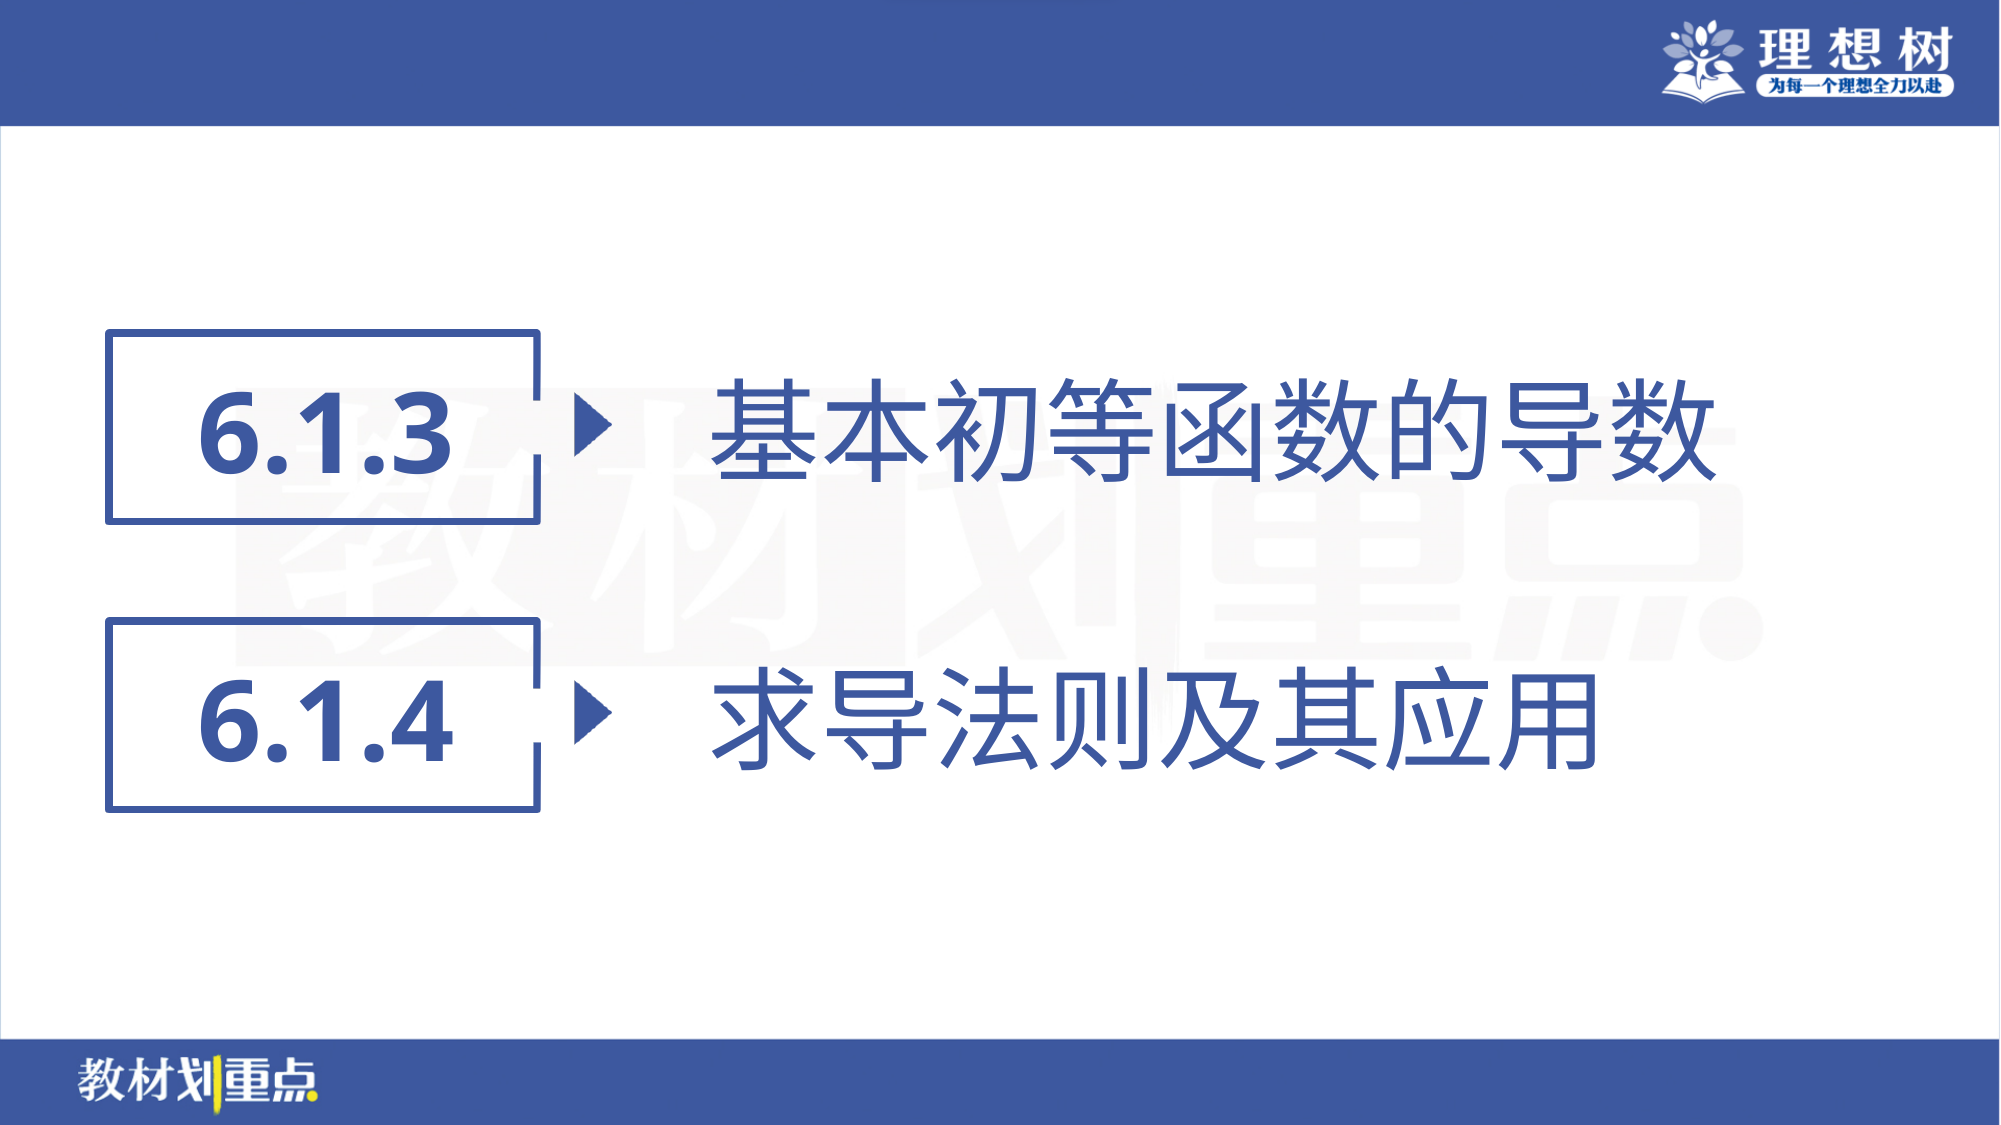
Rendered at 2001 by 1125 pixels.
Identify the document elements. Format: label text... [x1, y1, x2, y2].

picture [0, 0, 2000, 1125]
text_box 基本初等函数的导数 [708, 336, 1967, 519]
text_box 求导法则及其应用 [708, 623, 1967, 807]
